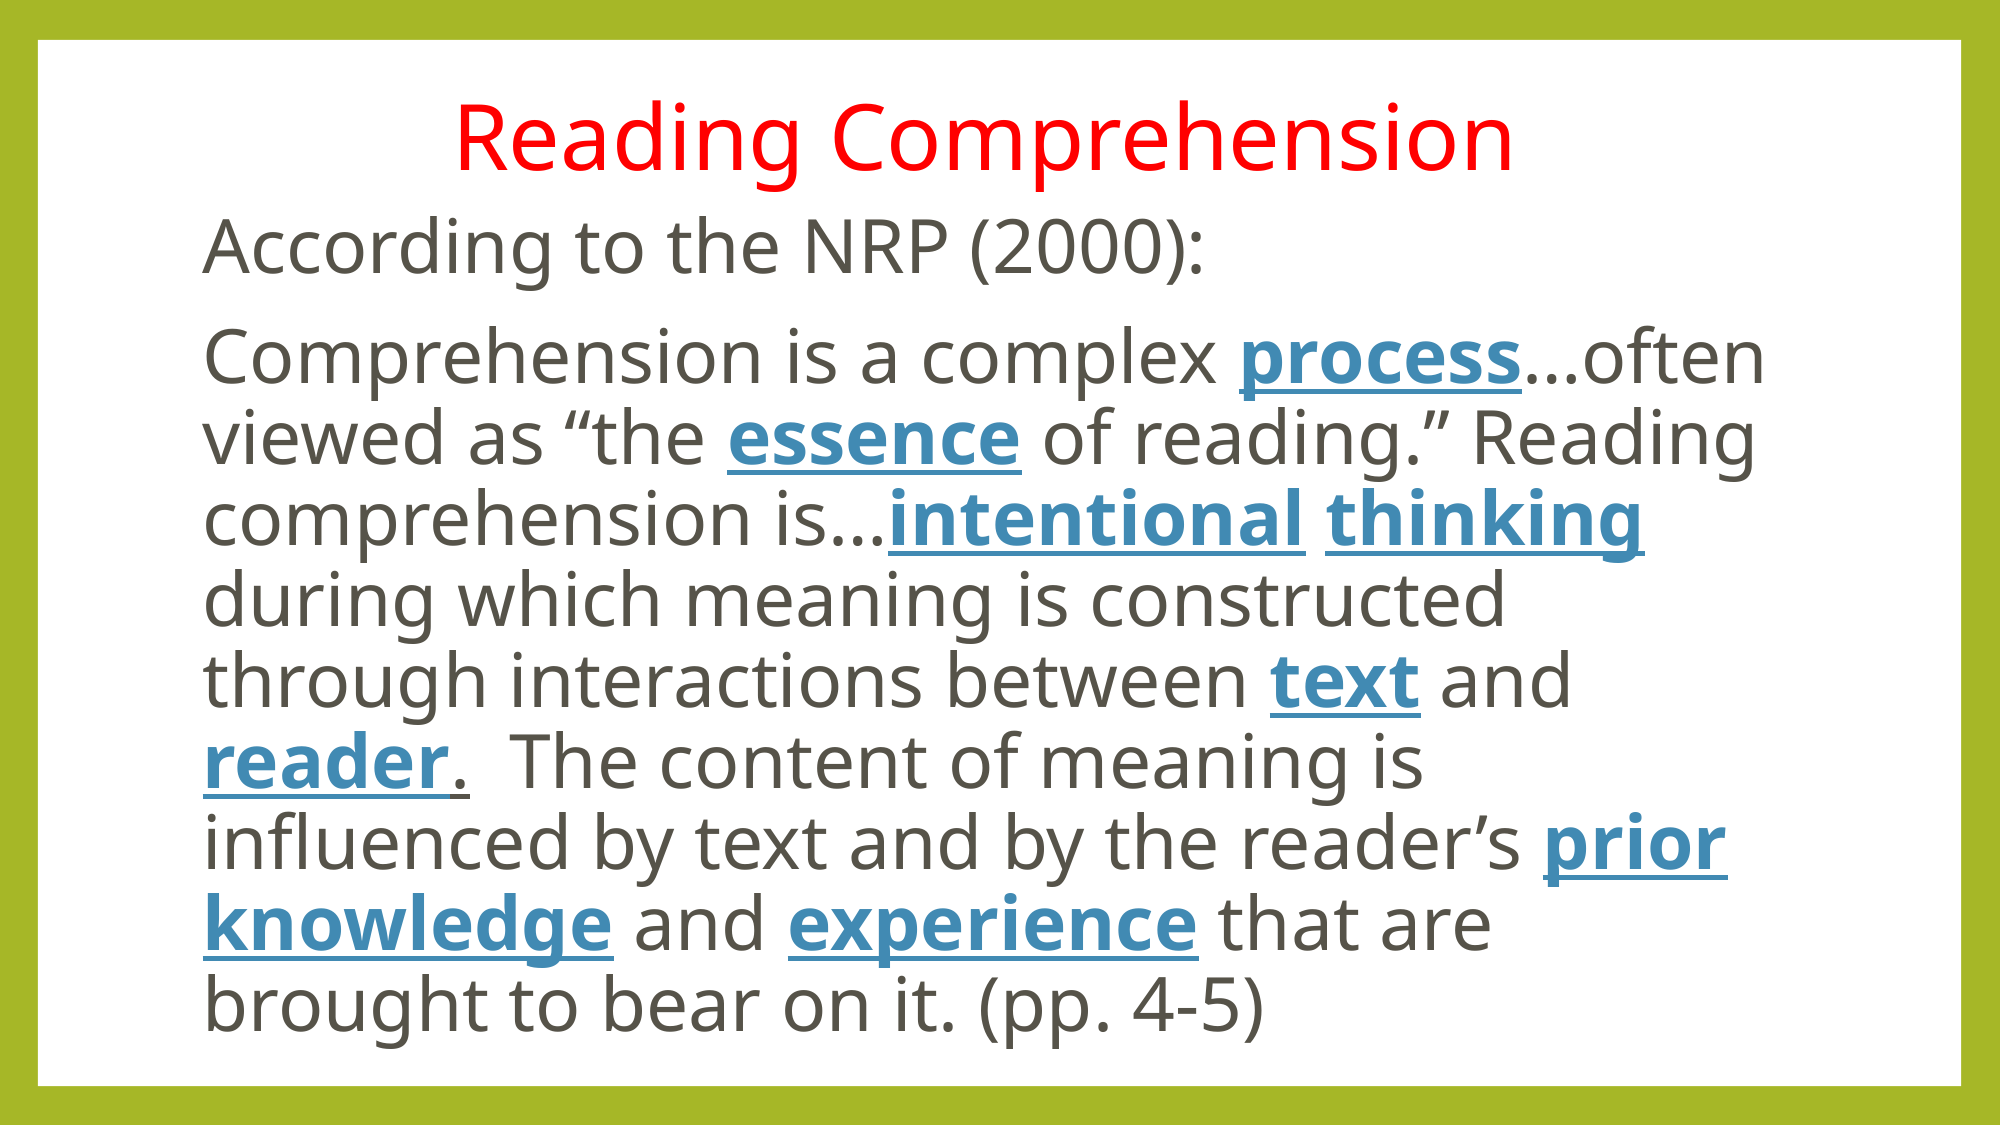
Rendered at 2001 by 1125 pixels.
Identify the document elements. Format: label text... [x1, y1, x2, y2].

list According to the NRP (2000): Comprehension is a complex process…often viewed as “the essence of reading.” Reading comprehension is…intentional thinking during which meaning is constructed through interactions between text and reader. The content of meaning is influenced by text and by the reader’s prior knowledge and experience that are brought to bear on it. (pp. 4-5) [187, 201, 1808, 864]
title Reading Comprehension [187, 29, 1808, 201]
